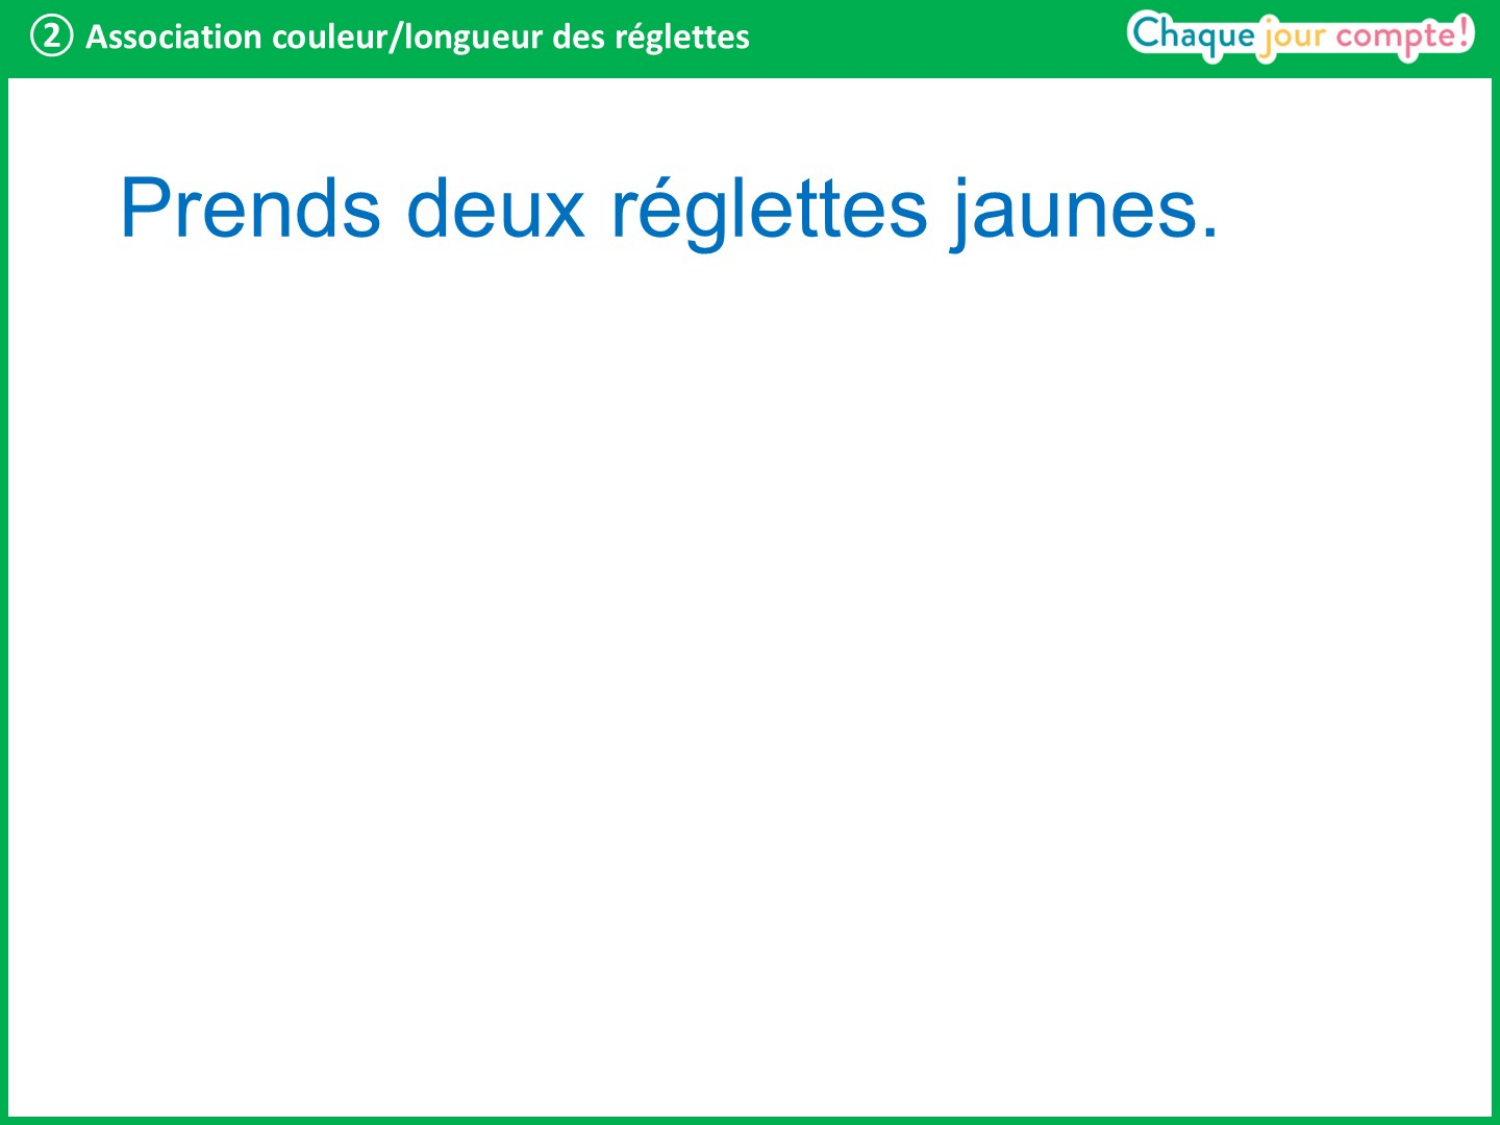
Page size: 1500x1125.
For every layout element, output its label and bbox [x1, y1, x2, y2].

list [0, 0, 1500, 1125]
